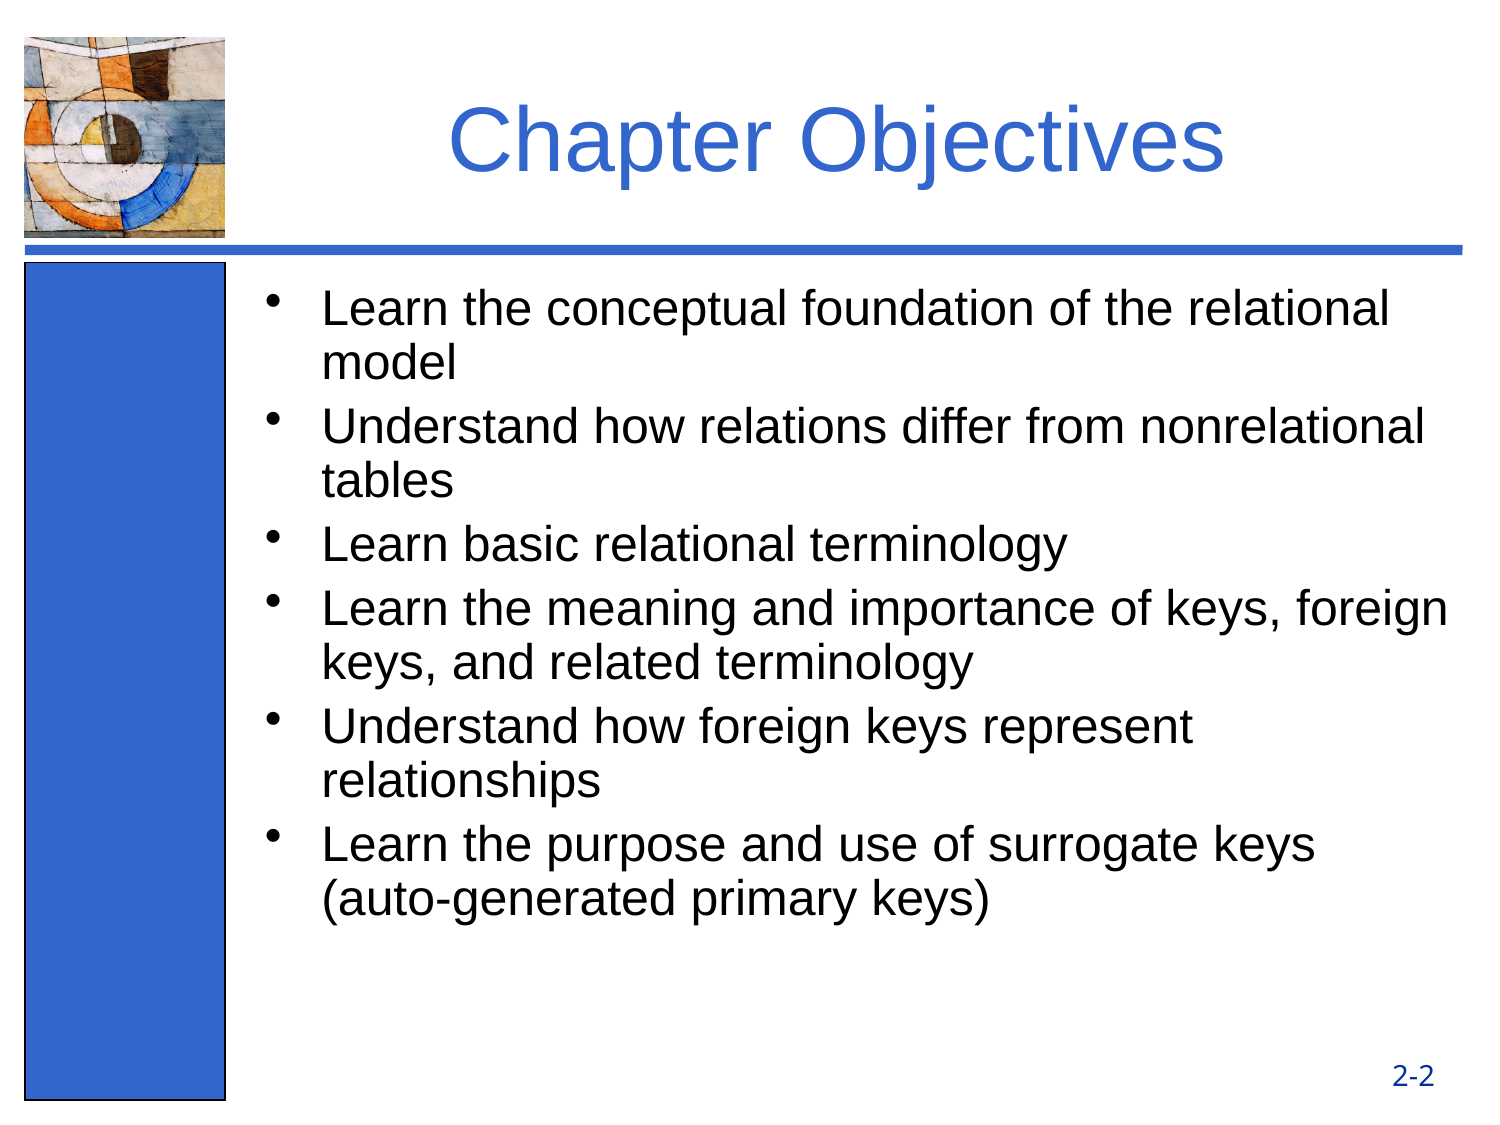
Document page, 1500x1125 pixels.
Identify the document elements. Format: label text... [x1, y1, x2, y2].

slide_number 2-2 [1287, 1049, 1451, 1103]
title Chapter Objectives [249, 44, 1426, 226]
list Learn the conceptual foundation of the relational model Understand how relations differ from nonrelational tables Learn basic relational terminology Learn the meaning and importance of keys, foreign keys, and related terminology Understand how foreign keys represent relationships Learn the purpose and use of surrogate keys (auto-generated primary keys) [249, 274, 1476, 1001]
picture [24, 37, 225, 238]
